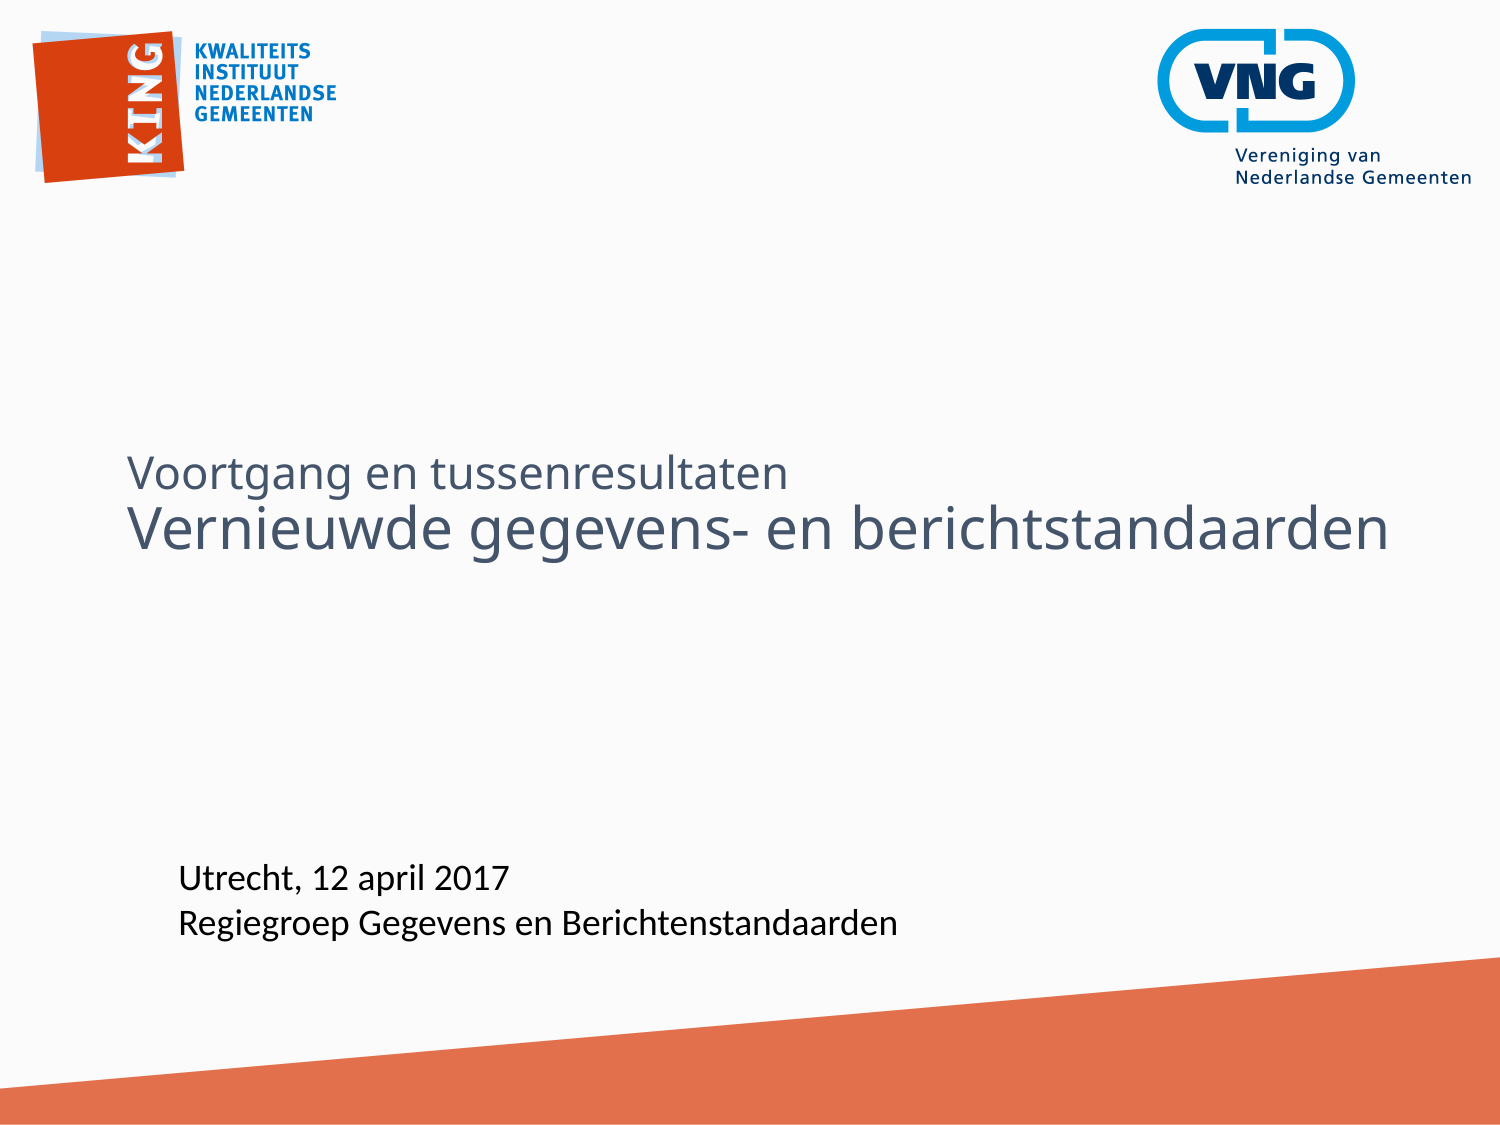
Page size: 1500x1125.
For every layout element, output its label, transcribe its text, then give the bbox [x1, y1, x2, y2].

text_box Utrecht, 12 april 2017 Regiegroep Gegevens en Berichtenstandaarden [163, 845, 915, 951]
title Voortgang en tussenresultaten Vernieuwde gegevens- en berichtstandaarden [112, 420, 1424, 662]
picture [0, 0, 1500, 1125]
